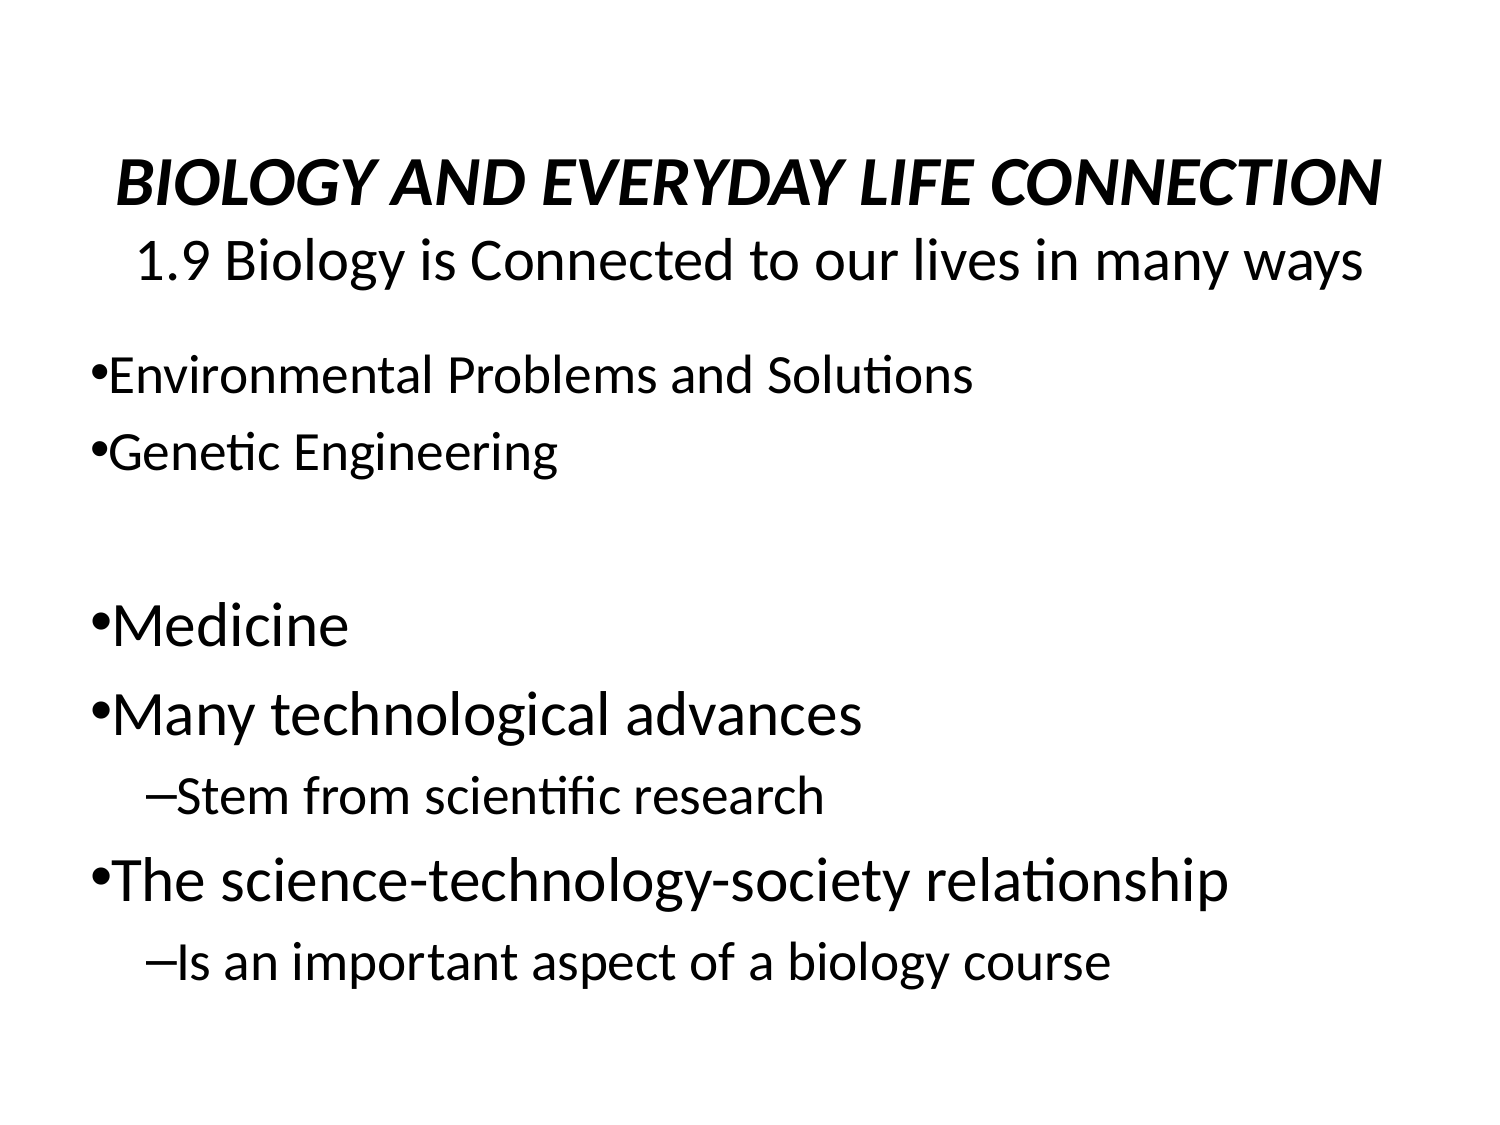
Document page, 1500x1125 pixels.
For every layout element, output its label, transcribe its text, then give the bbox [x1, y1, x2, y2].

title BIOLOGY AND EVERYDAY LIFE CONNECTION 1.9 Biology is Connected to our lives in many ways [75, 115, 1425, 262]
list Environmental Problems and Solutions Genetic Engineering Medicine Many technological advances Stem from scientific research The science-technology-society relationship Is an impor tant aspect of a biology course [75, 262, 1425, 1005]
